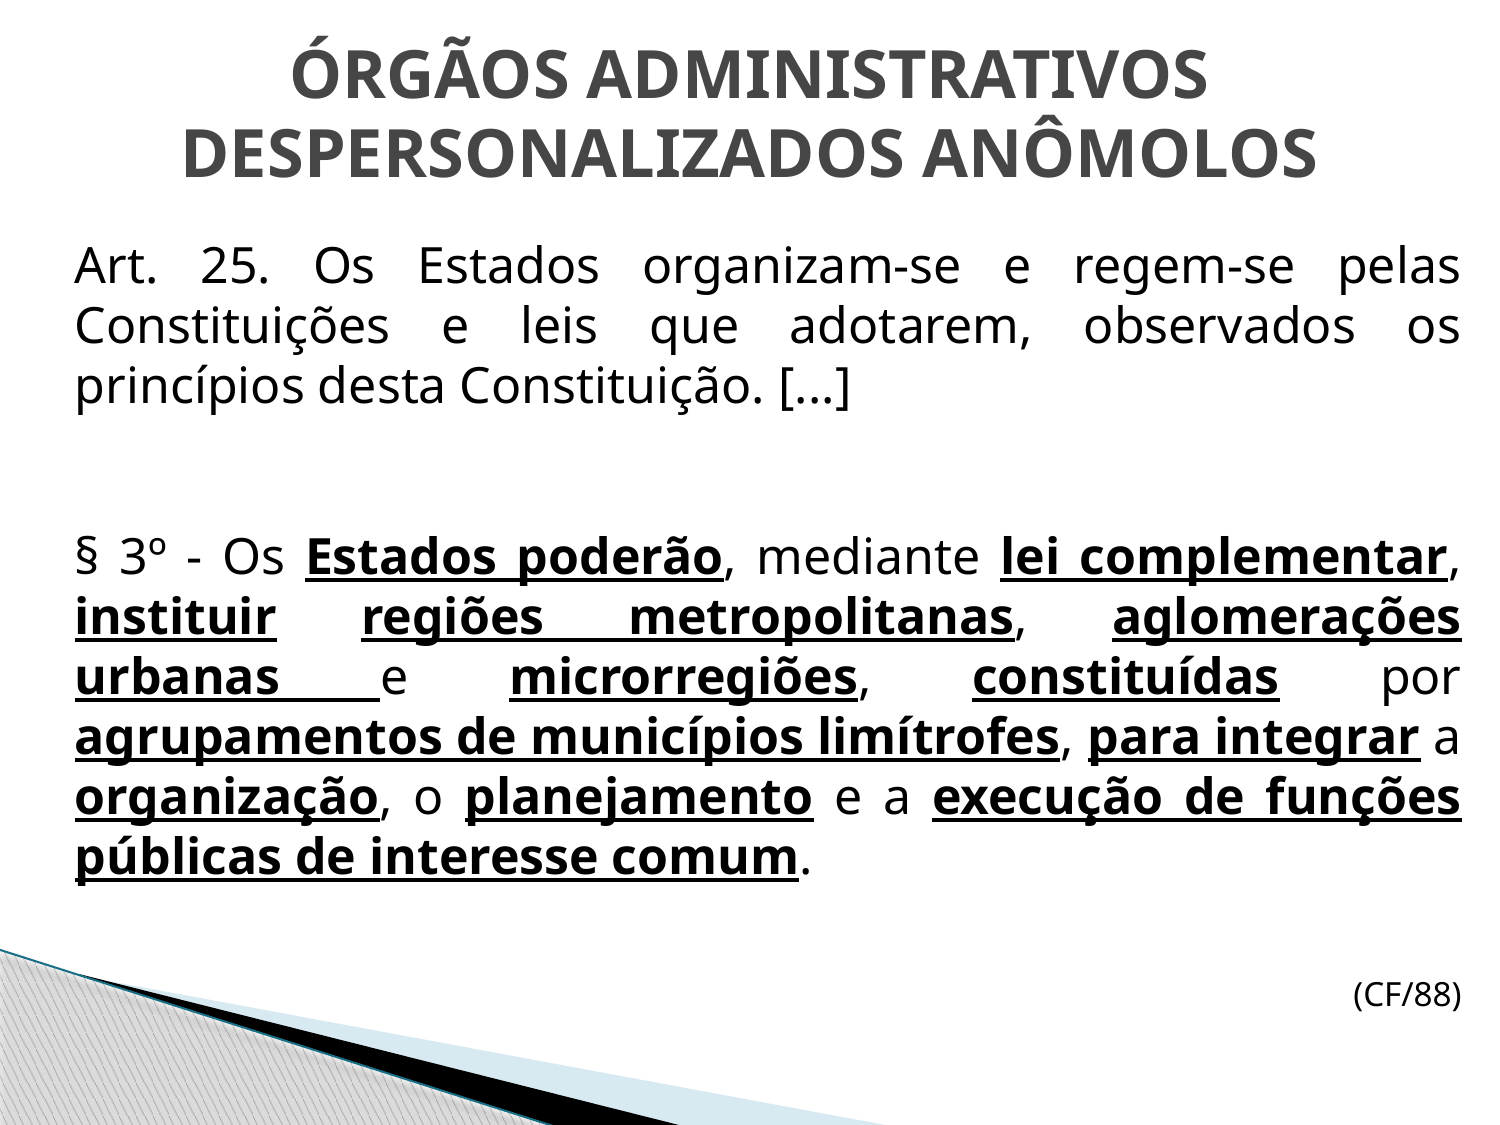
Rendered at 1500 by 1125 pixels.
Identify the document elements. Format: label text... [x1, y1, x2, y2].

title ÓRGÃOS ADMINISTRATIVOS DESPERSONALIZADOS ANÔMOLOS [0, 46, 1500, 176]
list Art. 25. Os Estados organizam-se e regem-se pelas Constituições e leis que adotarem, observados os princípios desta Constituição. [...] § 3º - Os Estados poderão, mediante lei complementar, instituir regiões metropolitanas, aglomerações urbanas e microrregiões, constituídas por agrupamentos de municípios limítrofes, para integrar a organização, o planejamento e a execução de funções públicas de interesse comum. (CF/88) [0, 164, 1477, 1125]
